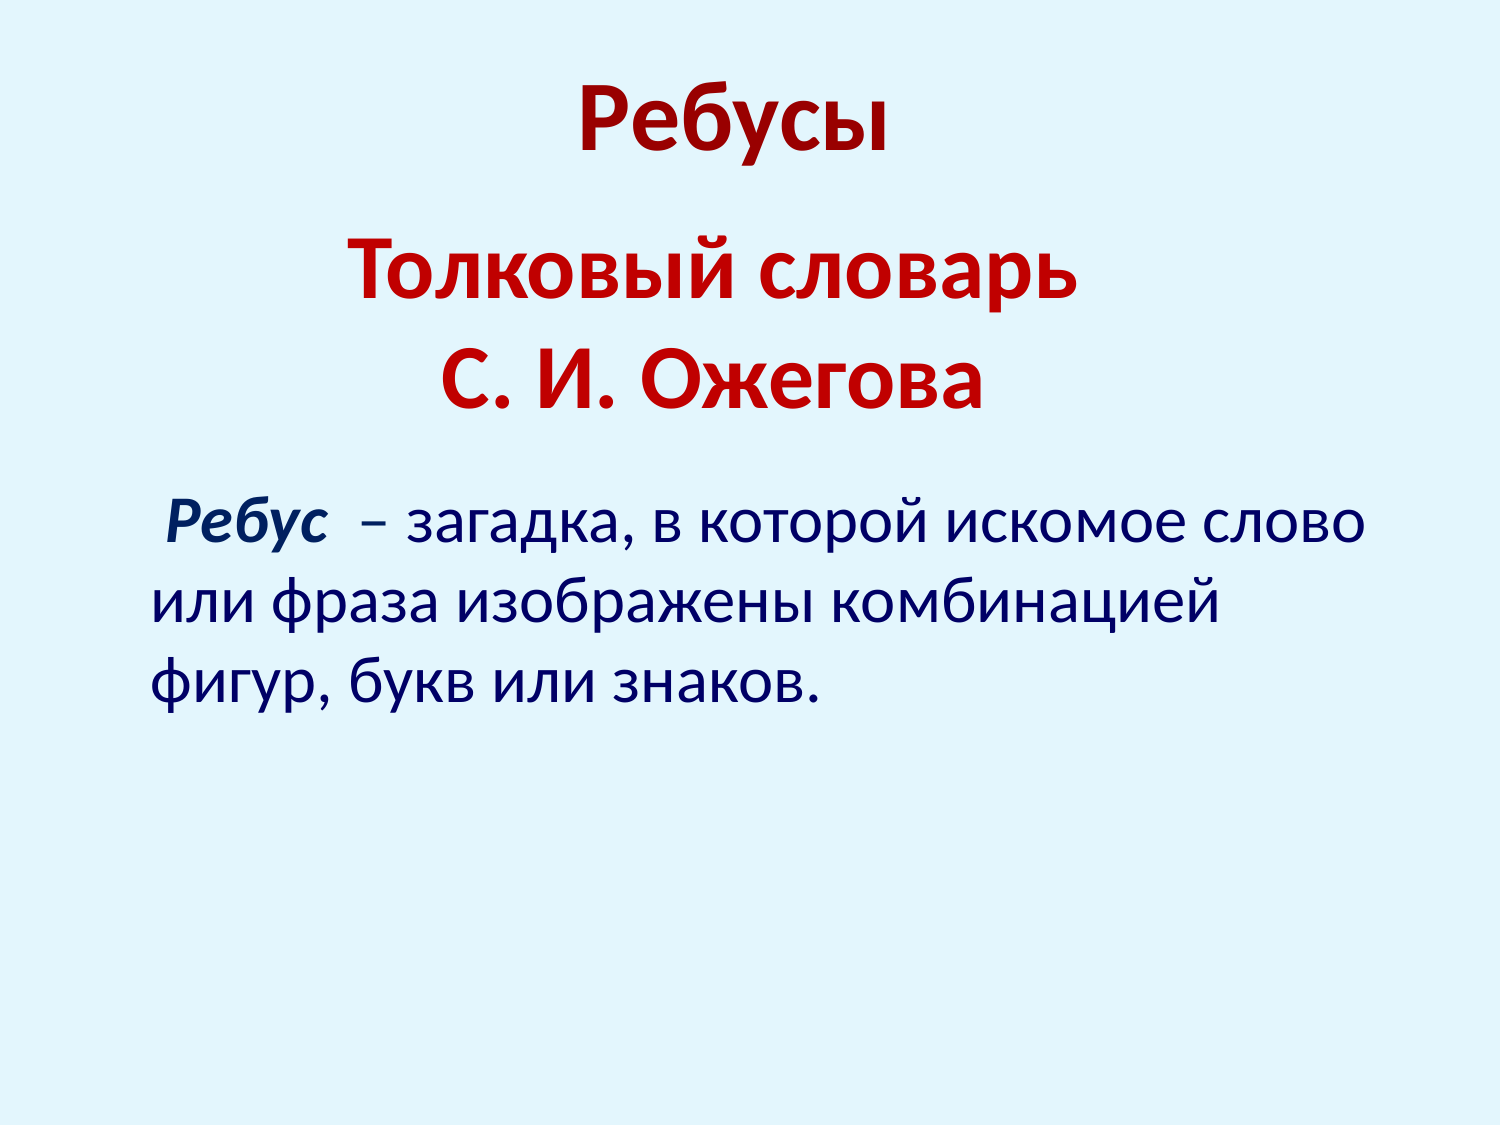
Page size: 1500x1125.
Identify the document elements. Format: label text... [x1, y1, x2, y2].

text_box Ребусы [562, 43, 930, 179]
subtitle Ребус – загадка, в которой искомое слово или фраза изображены комбинацией фигур, букв или знаков. [135, 468, 1400, 756]
title Толковый словарь С. И. Ожегова [76, 196, 1352, 438]
